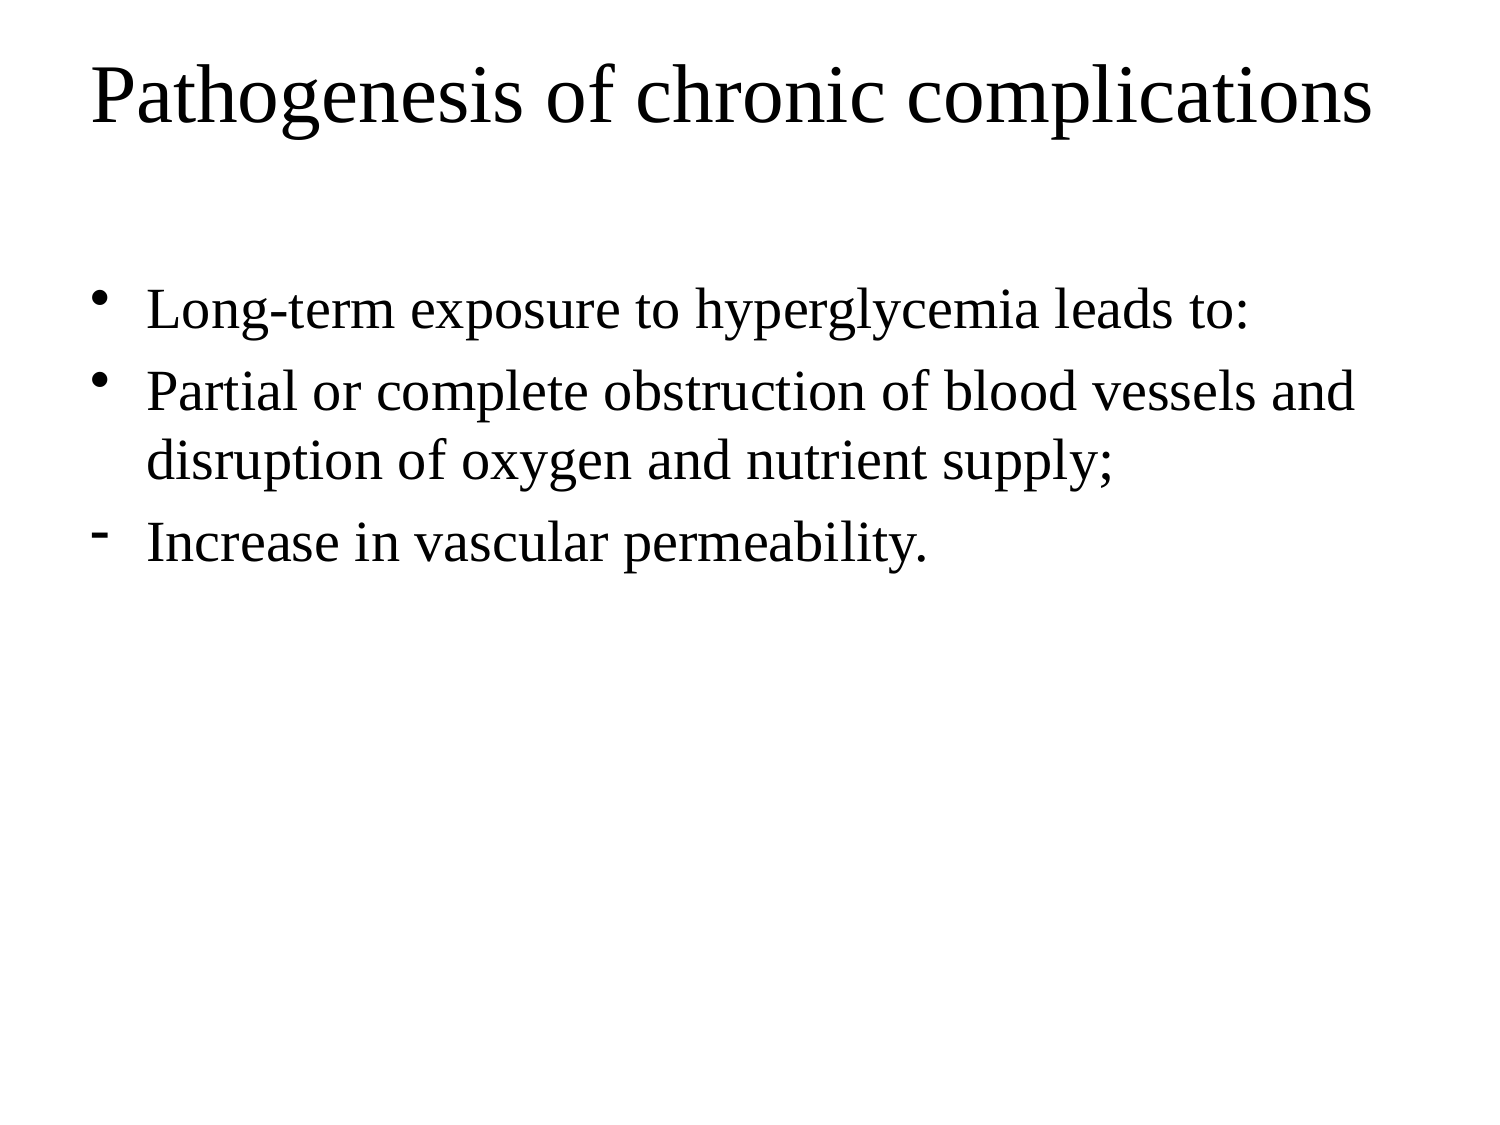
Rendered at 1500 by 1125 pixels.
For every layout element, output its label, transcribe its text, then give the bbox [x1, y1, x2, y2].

list Long-term exposure to hyperglycemia leads to: Partial or complete obstruction of blood vessels and disruption of oxygen and nutrient supply; Increase in vascular permeability. [74, 262, 1426, 1006]
title Pathogenesis of chronic complications [74, 44, 1426, 233]
